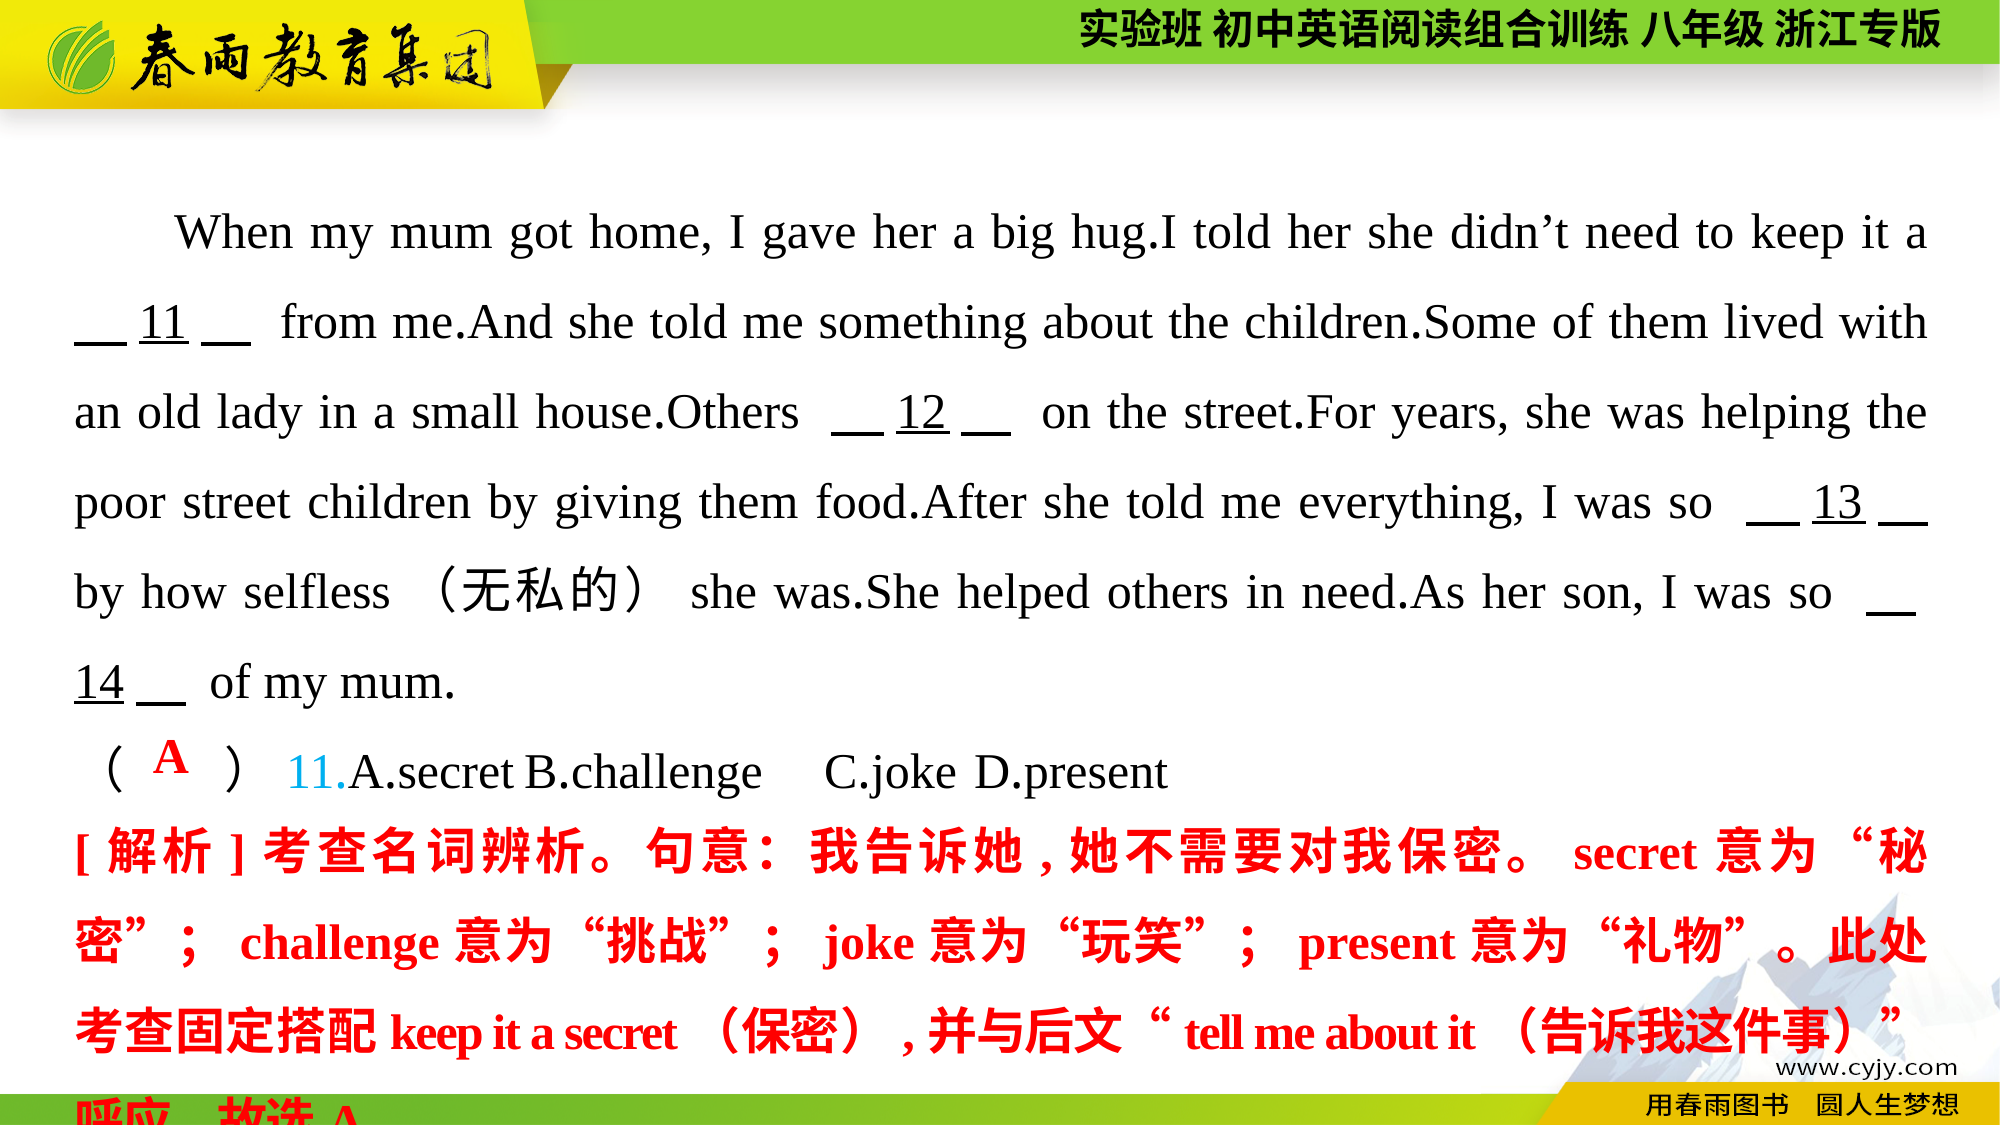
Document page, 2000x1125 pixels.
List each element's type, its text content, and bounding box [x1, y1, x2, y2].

picture [0, 0, 2000, 1125]
list When my mum got home, I gave her a big hug.I told her she didn’t need to keep it a 11 from me.And she told me something about the children.Some of them lived with an old lady in a small house.Others 12 on the street.For years, she was helping the poor street children by giving them food.After she told me everything, I was so 13 by how selfless（无私的）she was.She helped others in need.As her son, I was so 14 of my mum. （ ）11.A.secret B.challenge C.joke D.present [59, 160, 1944, 782]
text_box A [138, 715, 204, 782]
text_box [解析]考查名词辨析。句意：我告诉她,她不需要对我保密。secret意为“秘密”；challenge意为“挑战”；joke意为“玩笑”；present意为“礼物”。此处考查固定搭配keep it a secret（保密）,并与后文“tell me about it（告诉我这件事）” 呼应。故选A。 [59, 782, 1944, 1125]
